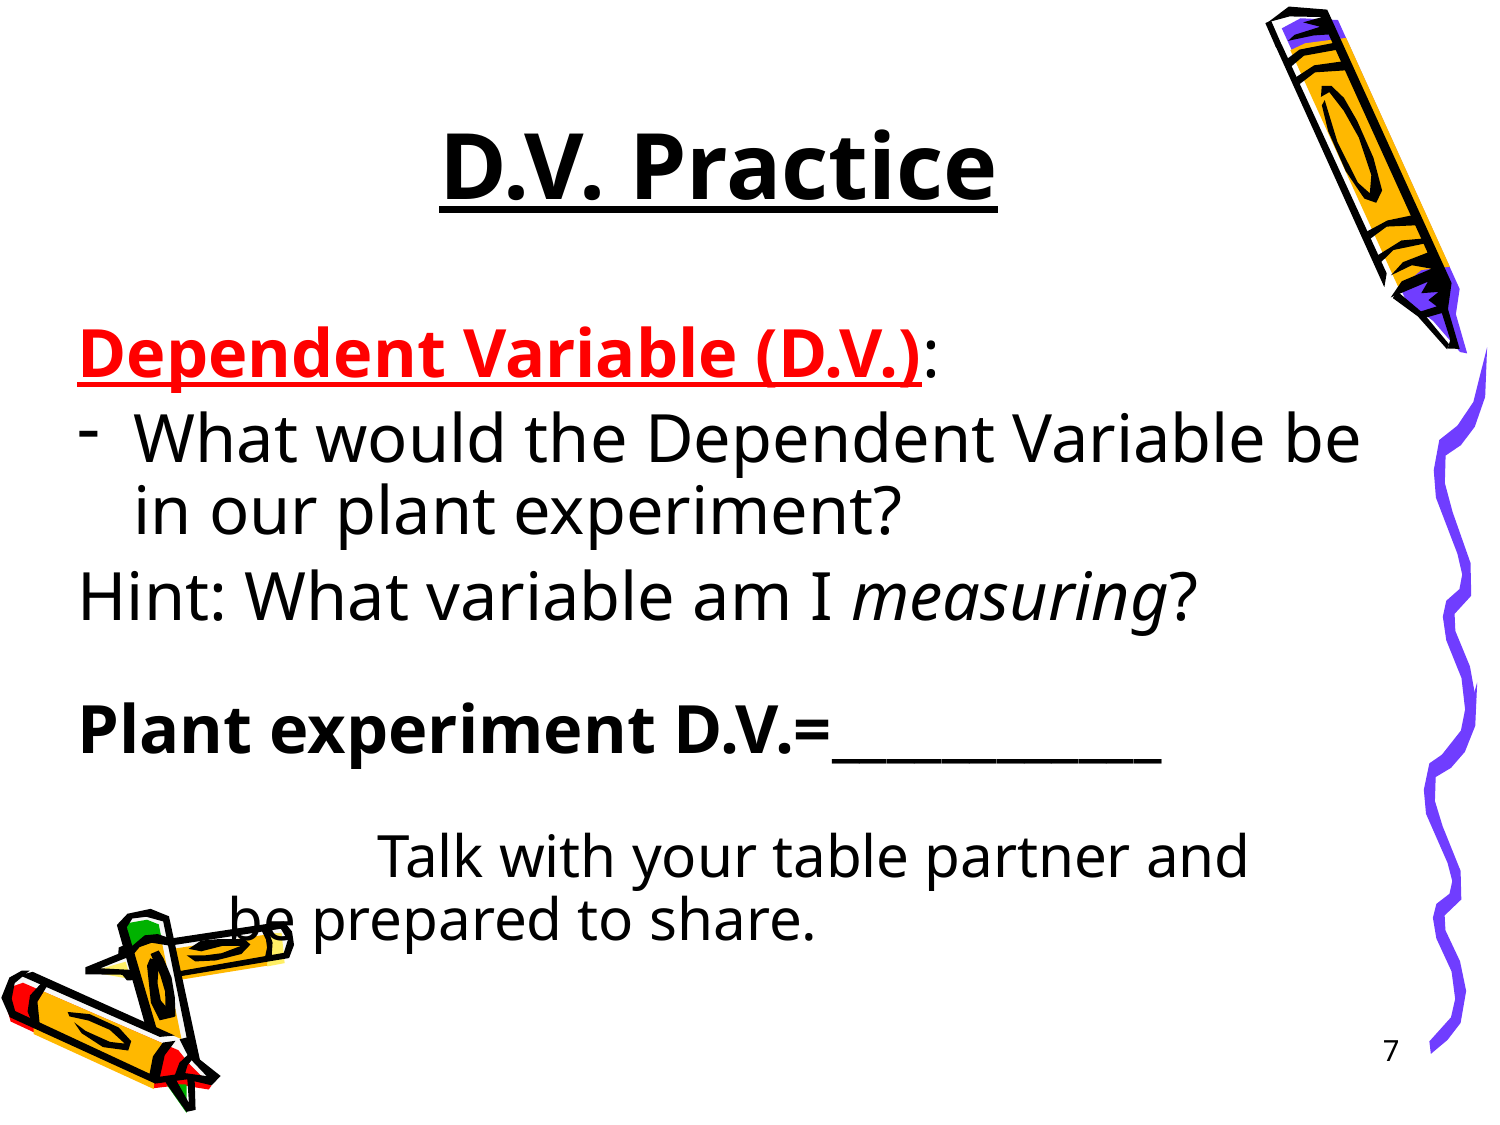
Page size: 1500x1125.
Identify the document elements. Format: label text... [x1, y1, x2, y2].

slide_number 7 [1101, 1024, 1415, 1101]
title D.V. Practice [62, 87, 1376, 226]
list Dependent Variable (D.V.): What would the Dependent Variable be in our plant experiment? Hint: What variable am I measuring? Plant experiment D.V.=____________ Talk with your table partner and be prepared to share. [62, 312, 1401, 1063]
